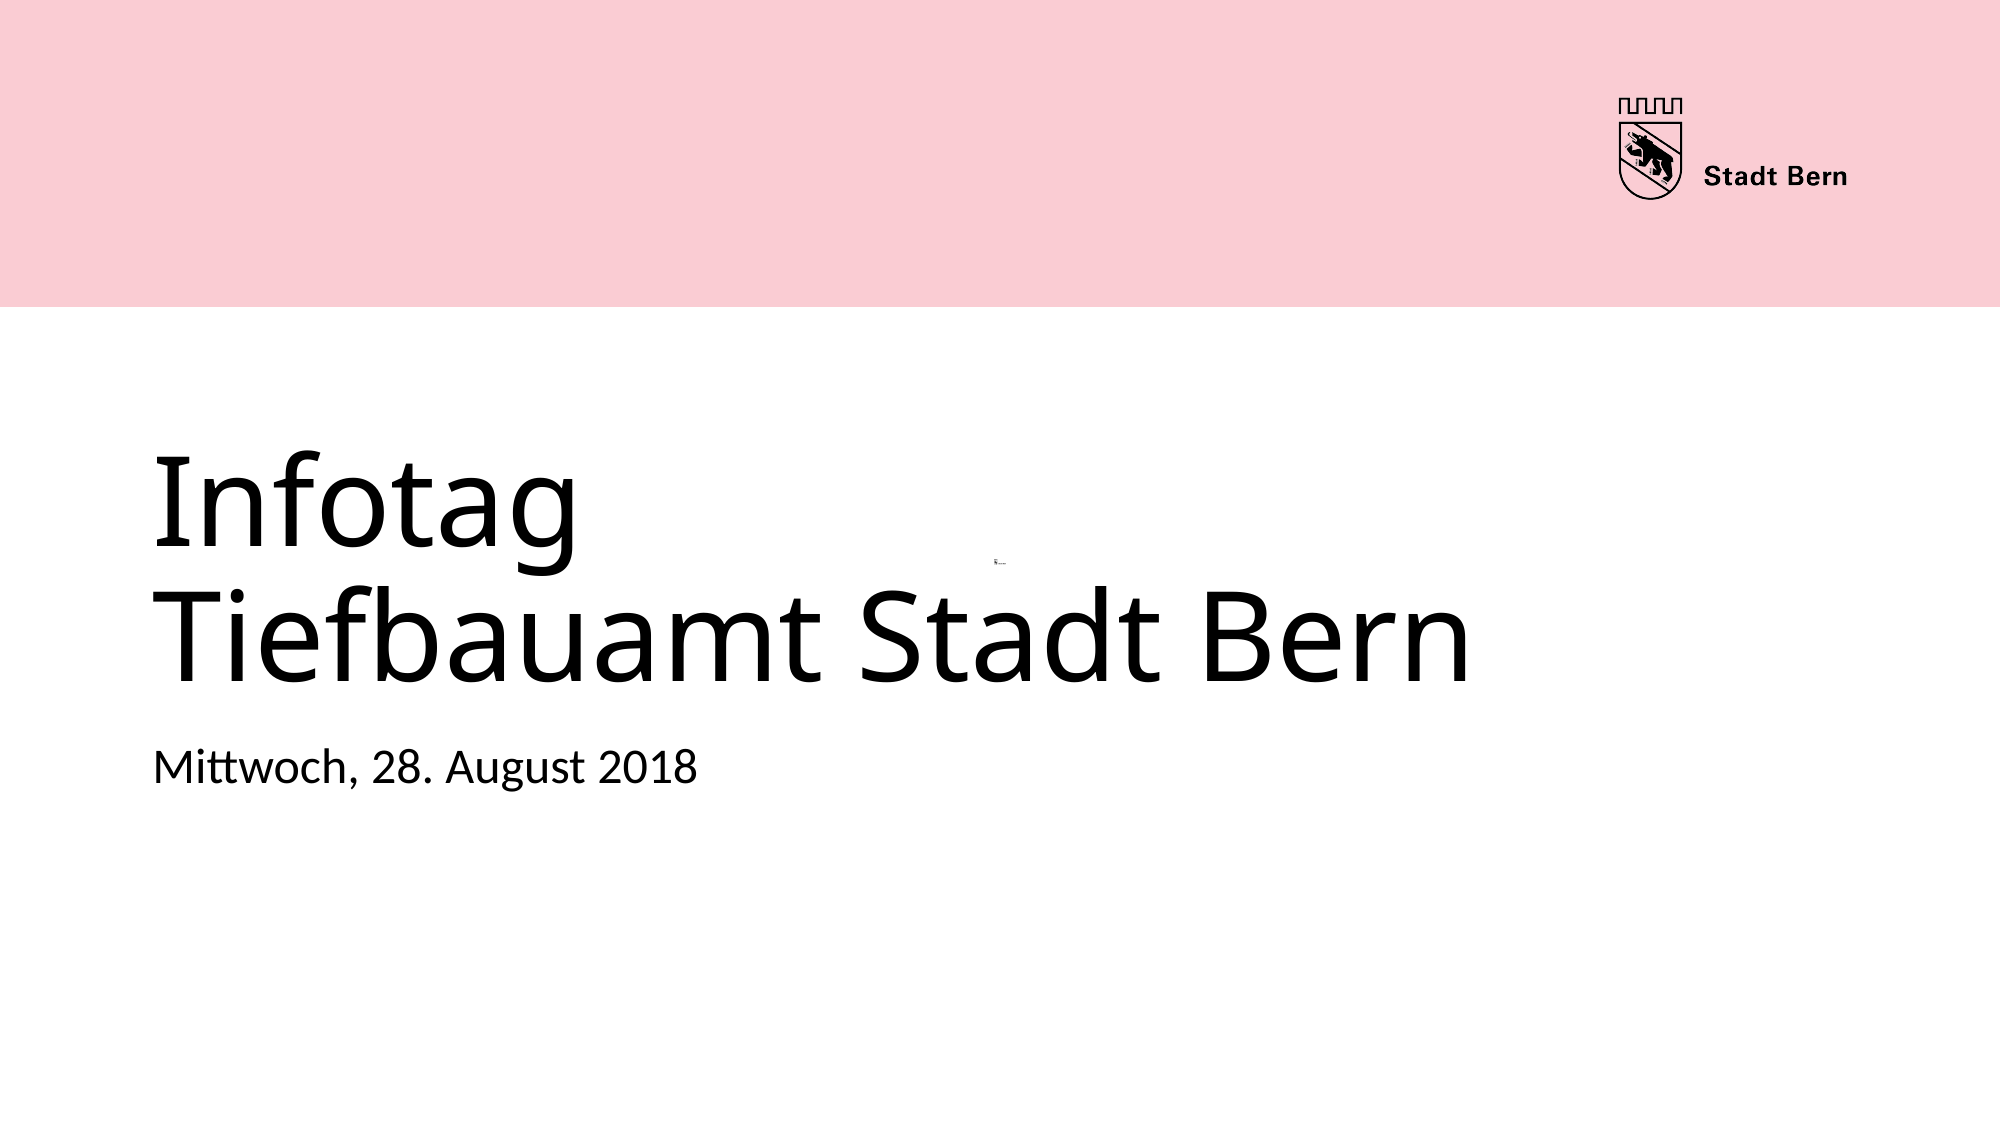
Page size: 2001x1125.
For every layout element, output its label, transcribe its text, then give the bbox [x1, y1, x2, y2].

subtitle Mittwoch, 28. August 2018 [137, 732, 1638, 1005]
picture [1606, 92, 1852, 205]
title Infotag Tiefbauamt Stadt Bern [137, 324, 1638, 717]
